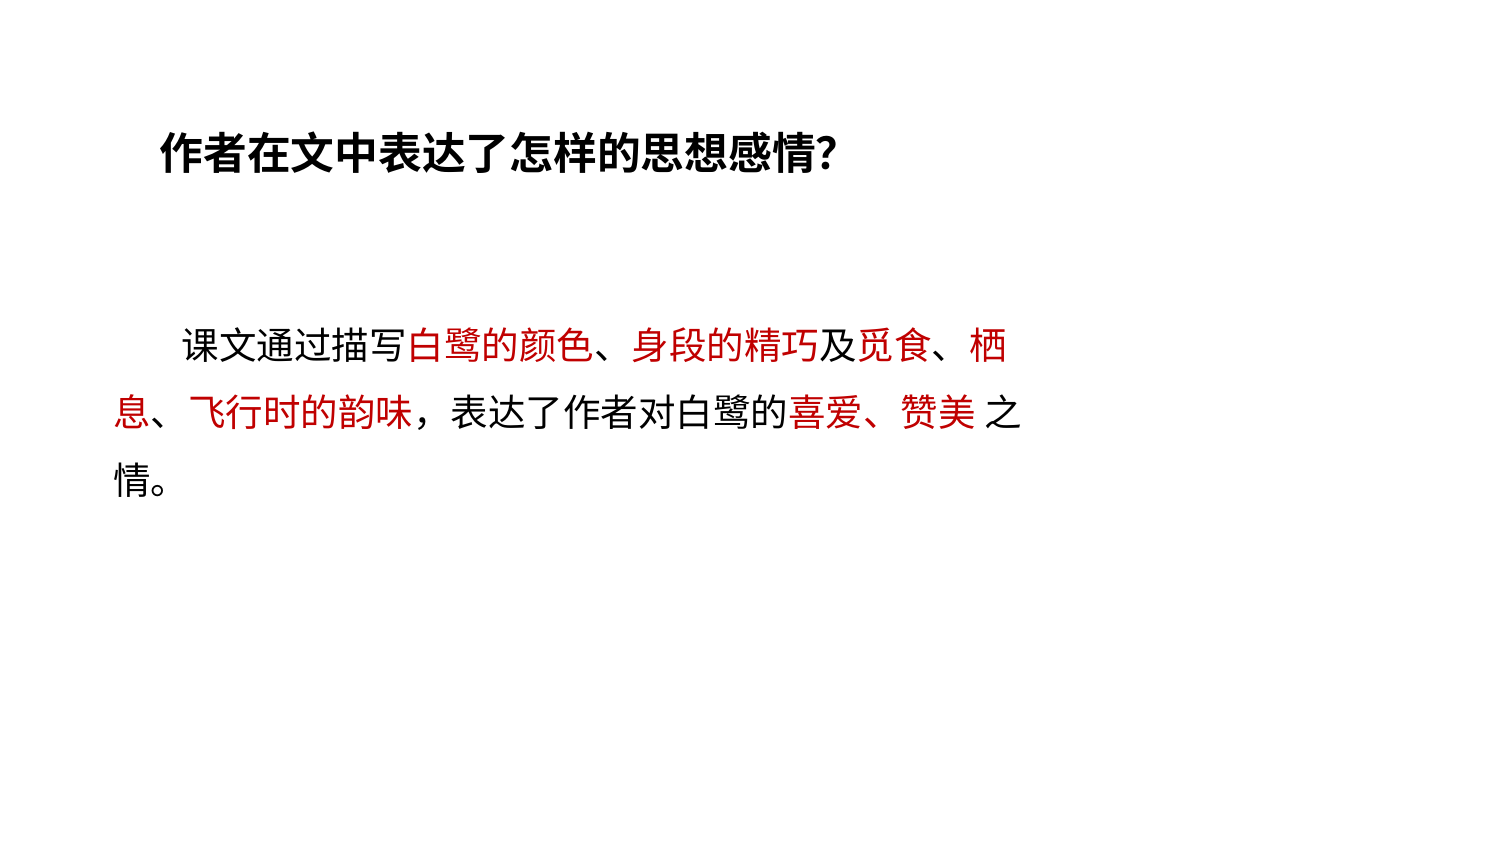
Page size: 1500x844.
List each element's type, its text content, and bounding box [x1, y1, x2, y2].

text_box 作者在文中表达了怎样的思想感情？ [148, 120, 988, 184]
text_box 课文通过描写白鹭的颜色、身段的精巧及觅食、栖息、飞行时的韵味，表达了作者对白鹭的喜爱、赞美 之情。 [102, 293, 1037, 508]
